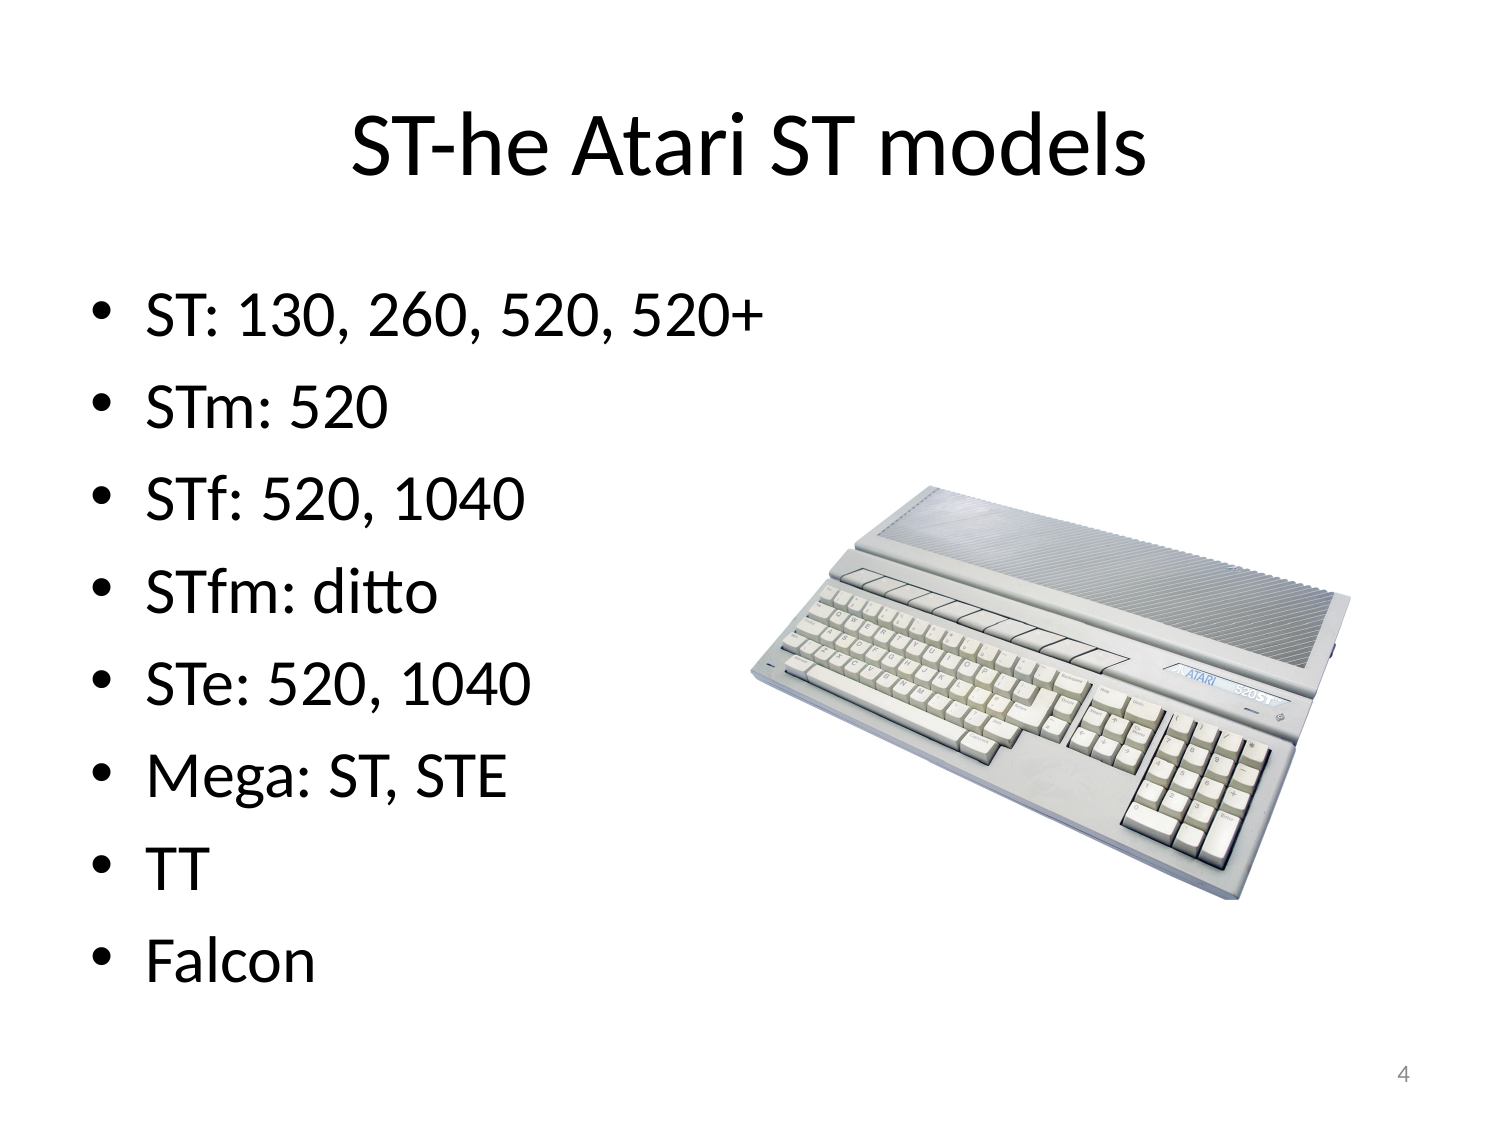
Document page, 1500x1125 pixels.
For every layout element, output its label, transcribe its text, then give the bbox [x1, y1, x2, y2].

picture [750, 485, 1351, 900]
slide_number 4 [1074, 1042, 1425, 1103]
title ST-he Atari ST models [75, 45, 1425, 233]
list ST: 130, 260, 520, 520+ STm: 520 STf: 520, 1040 STfm: ditto STe: 520, 1040 Mega: ST, STE TT Falcon [75, 262, 1425, 1005]
